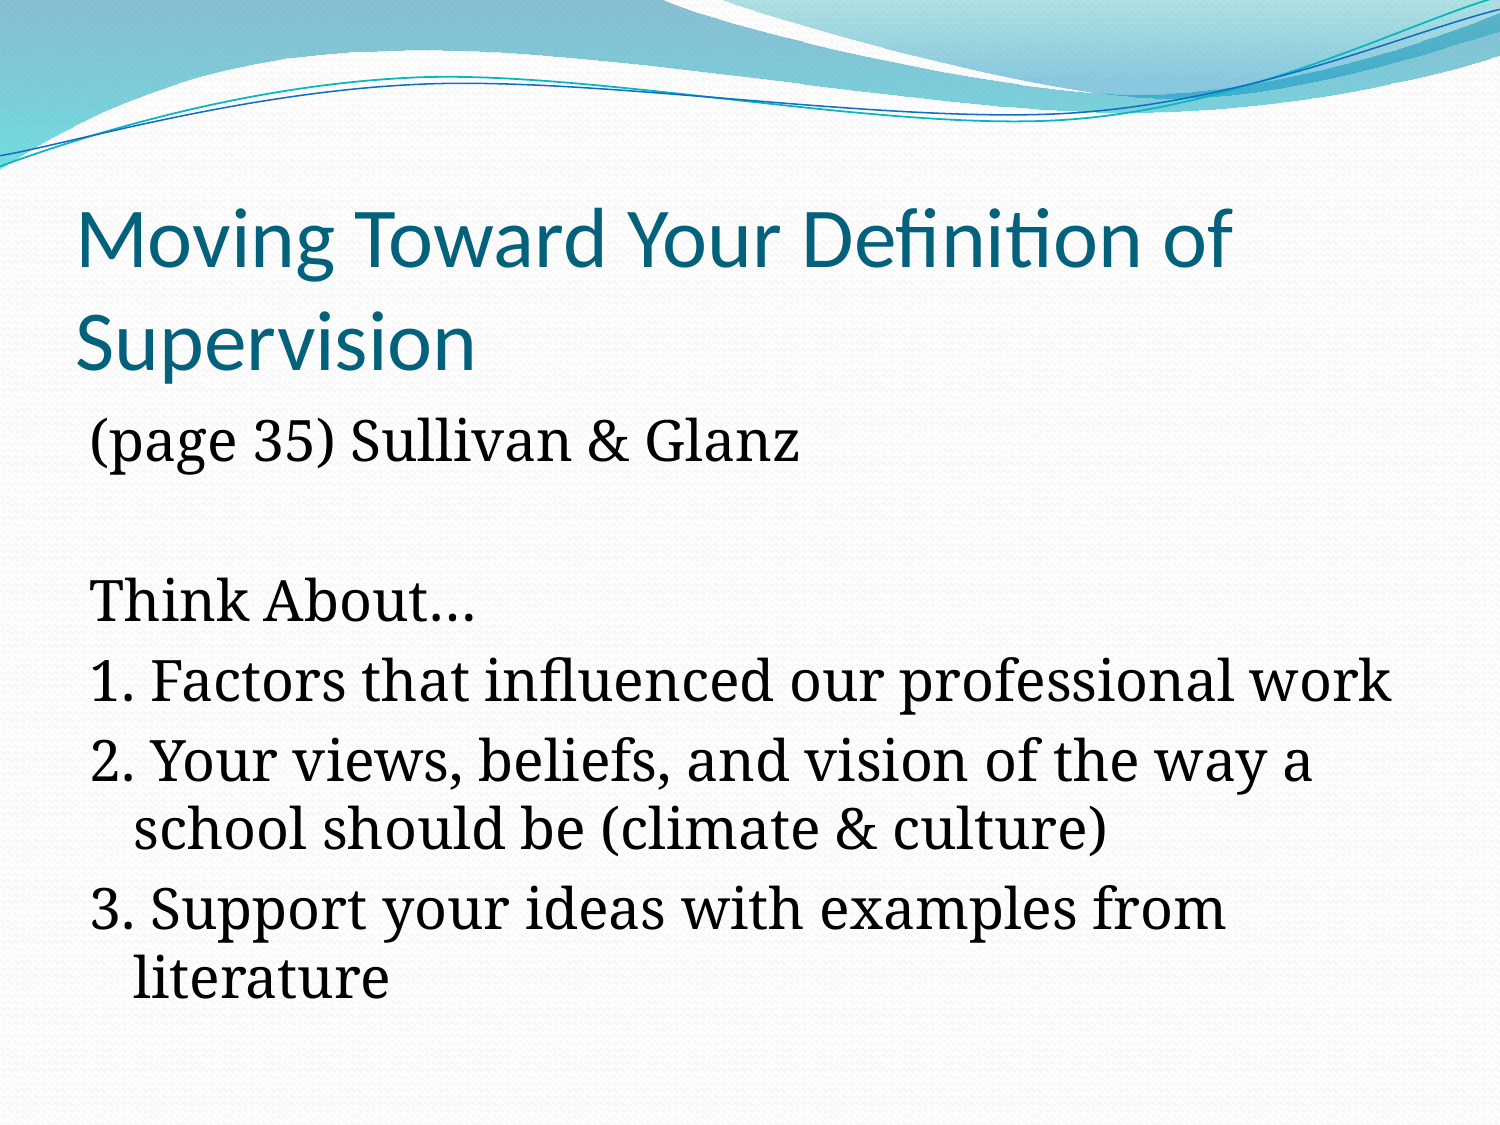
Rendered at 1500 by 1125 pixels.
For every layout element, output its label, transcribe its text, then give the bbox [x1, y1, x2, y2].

list (page 35) Sullivan & Glanz Think About… 1. Factors that influenced our professional work 2. Your views, beliefs, and vision of the way a school should be (climate & culture) 3. Support your ideas with examples from literature [75, 317, 1425, 1038]
title Moving Toward Your Definition of Supervision [75, 174, 1425, 317]
